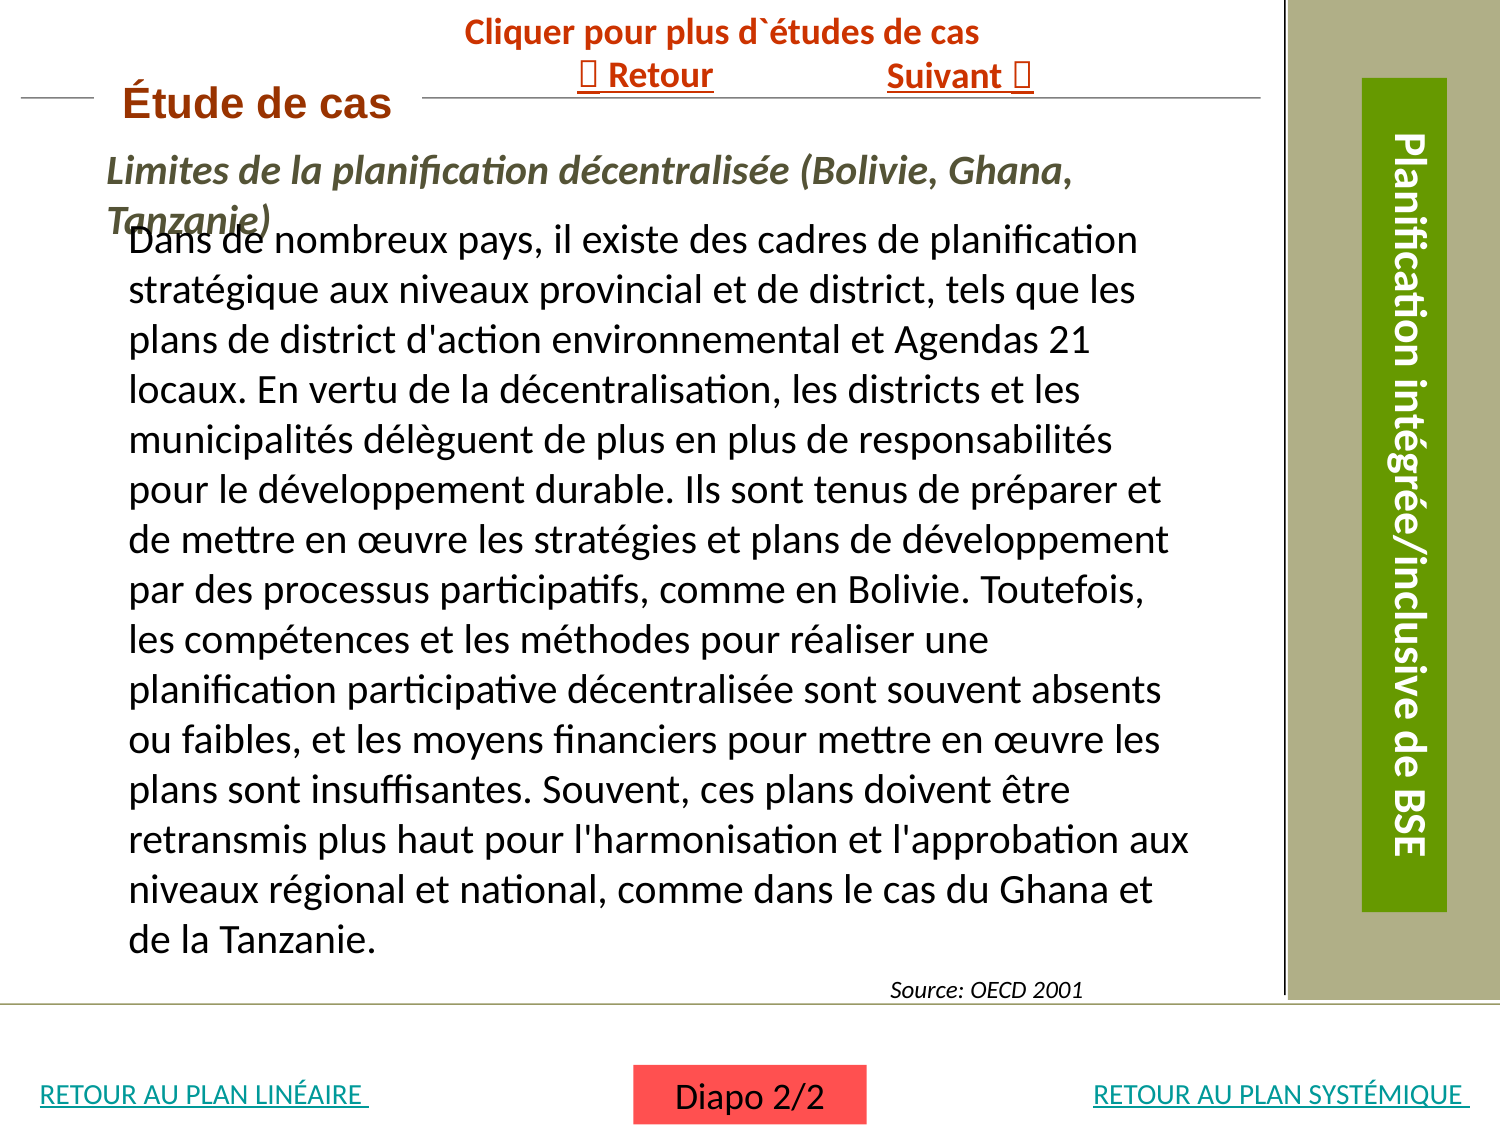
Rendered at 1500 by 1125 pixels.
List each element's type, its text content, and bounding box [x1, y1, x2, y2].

text_box RETOUR AU PLAN SYSTÉMIQUE [819, 1063, 1482, 1122]
text_box Cliquer pour plus d`études de cas [449, 0, 1062, 60]
text_box Source: OECD 2001 [875, 966, 1325, 1012]
text_box Planification intégrée/inclusive de BSE [1361, 77, 1447, 913]
text_box RETOUR AU PLAN LINÉAIRE [27, 1063, 623, 1122]
text_box Limites de la planification décentralisée (Bolivie, Ghana, Tanzanie) [91, 135, 1273, 251]
text_box Dans de nombreux pays, il existe des cadres de planification stratégique aux niveaux provincial et de district, tels que les plans de district d'action environnemental et Agendas 21 locaux. En vertu de la décentralisation, les districts et les municipalités délèguent de plus en plus de responsabilités pour le développement durable. Ils sont tenus de préparer et de mettre en œuvre les stratégies et plans de développement par des processus participatifs, comme en Bolivie. Toutefois, les compétences et les méthodes pour réaliser une planification participative décentralisée sont souvent absents ou faibles, et les moyens financiers pour mettre en œuvre les plans sont insuffisantes. Souvent, ces plans doivent être retransmis plus haut pour l'harmonisation et l'approbation aux niveaux régional et national, comme dans le cas du Ghana et de la Tanzanie. [113, 204, 1212, 970]
text_box Diapo 2/2 [633, 1064, 867, 1125]
text_box Suivant  [786, 43, 1049, 103]
text_box [1287, 0, 1500, 1000]
text_box Étude de cas [94, 58, 421, 141]
text_box  Retour [562, 42, 786, 103]
